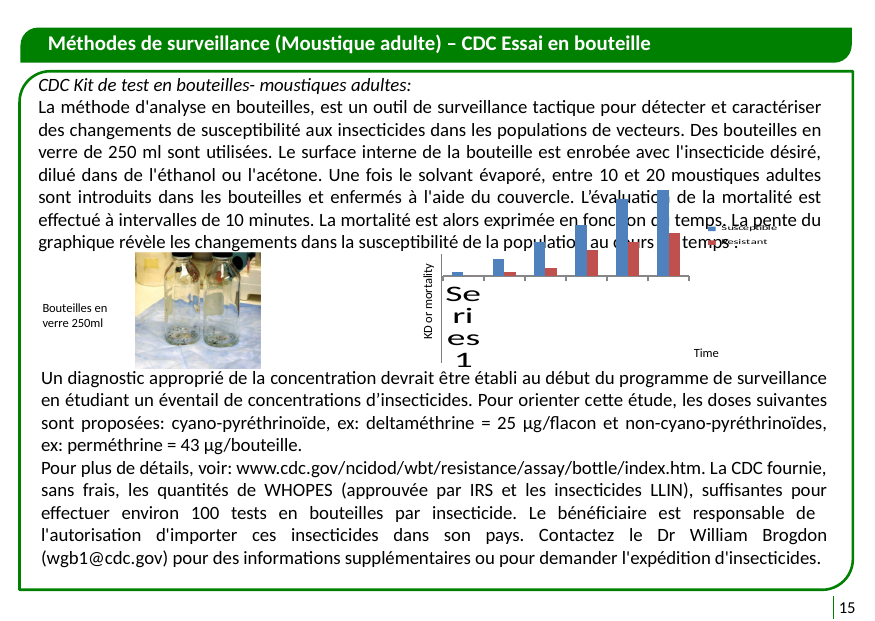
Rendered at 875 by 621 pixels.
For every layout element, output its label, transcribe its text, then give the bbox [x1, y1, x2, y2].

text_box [823, 589, 872, 621]
text_box CDC Kit de test en bouteilles- moustiques adultes: La méthode d'analyse en bouteilles, est un outil de surveillance tactique pour détecter et caractériser des changements de susceptibilité aux insecticides dans les populations de vecteurs. Des bouteilles en verre de 250 ml sont utilisées. Le surface interne de la bouteille est enrobée avec l'insecticide désiré, dilué dans de l'éthanol ou l'acétone. Une fois le solvant évaporé, entre 10 et 20 moustiques adultes sont introduits dans les bouteilles et enfermés à l'aide du couvercle. L’évaluation de la mortalité est effectué à intervalles de 10 minutes. La mortalité est alors exprimée en fonction du temps. La pente du graphique révèle les changements dans la susceptibilité de la population au cours du temps . [23, 65, 836, 261]
picture [139, 247, 257, 374]
text_box Méthodes de surveillance (Moustique adulte) – CDC Essai en bouteille [33, 22, 790, 62]
text_box [18, 25, 854, 65]
text_box [17, 69, 855, 592]
chart [414, 173, 791, 374]
text_box Bouteilles en verre 250ml [27, 292, 134, 338]
text_box Un diagnostic approprié de la concentration devrait être établi au début du programme de surveillance en étudiant un éventail de concentrations d’insecticides. Pour orienter cette étude, les doses suivantes sont proposées: cyano-pyréthrinoïde, ex: deltaméthrine = 25 µg/flacon et non-cyano-pyréthrinoïdes, ex: perméthrine = 43 µg/bouteille. Pour plus de détails, voir: www.cdc.gov/ncidod/wbt/resistance/assay/bottle/index.htm. La CDC fournie, sans frais, les quantités de WHOPES (approuvée par IRS et les insecticides LLIN), suffisantes pour effectuer environ 100 tests en bouteilles par insecticide. Le bénéficiaire est responsable de l'autorisation d'importer ces insecticides dans son pays. Contactez le Dr William Brogdon (wgb1@cdc.gov) pour des informations supplémentaires ou pour demander l'expédition d'insecticides. [26, 357, 842, 576]
